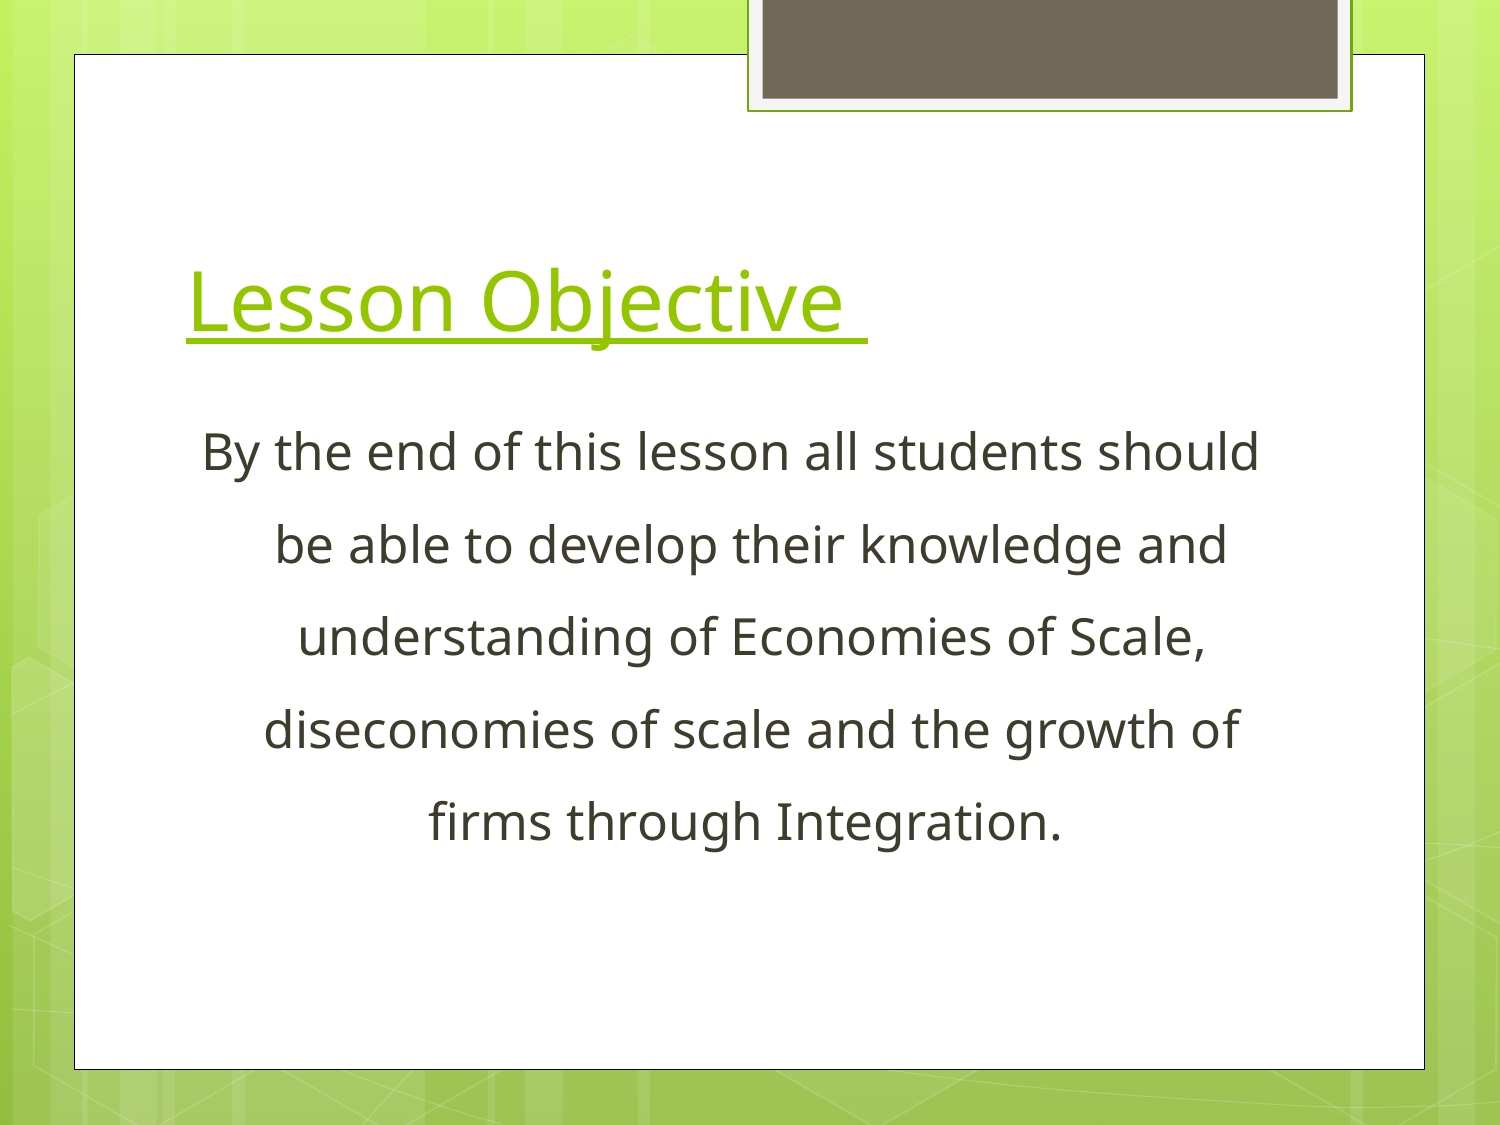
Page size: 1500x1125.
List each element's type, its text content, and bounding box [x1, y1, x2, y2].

title Lesson Objective [171, 168, 1324, 357]
list By the end of this lesson all students should be able to develop their knowledge and understanding of Economies of Scale, diseconomies of scale and the growth of firms through Integration. [171, 381, 1283, 957]
